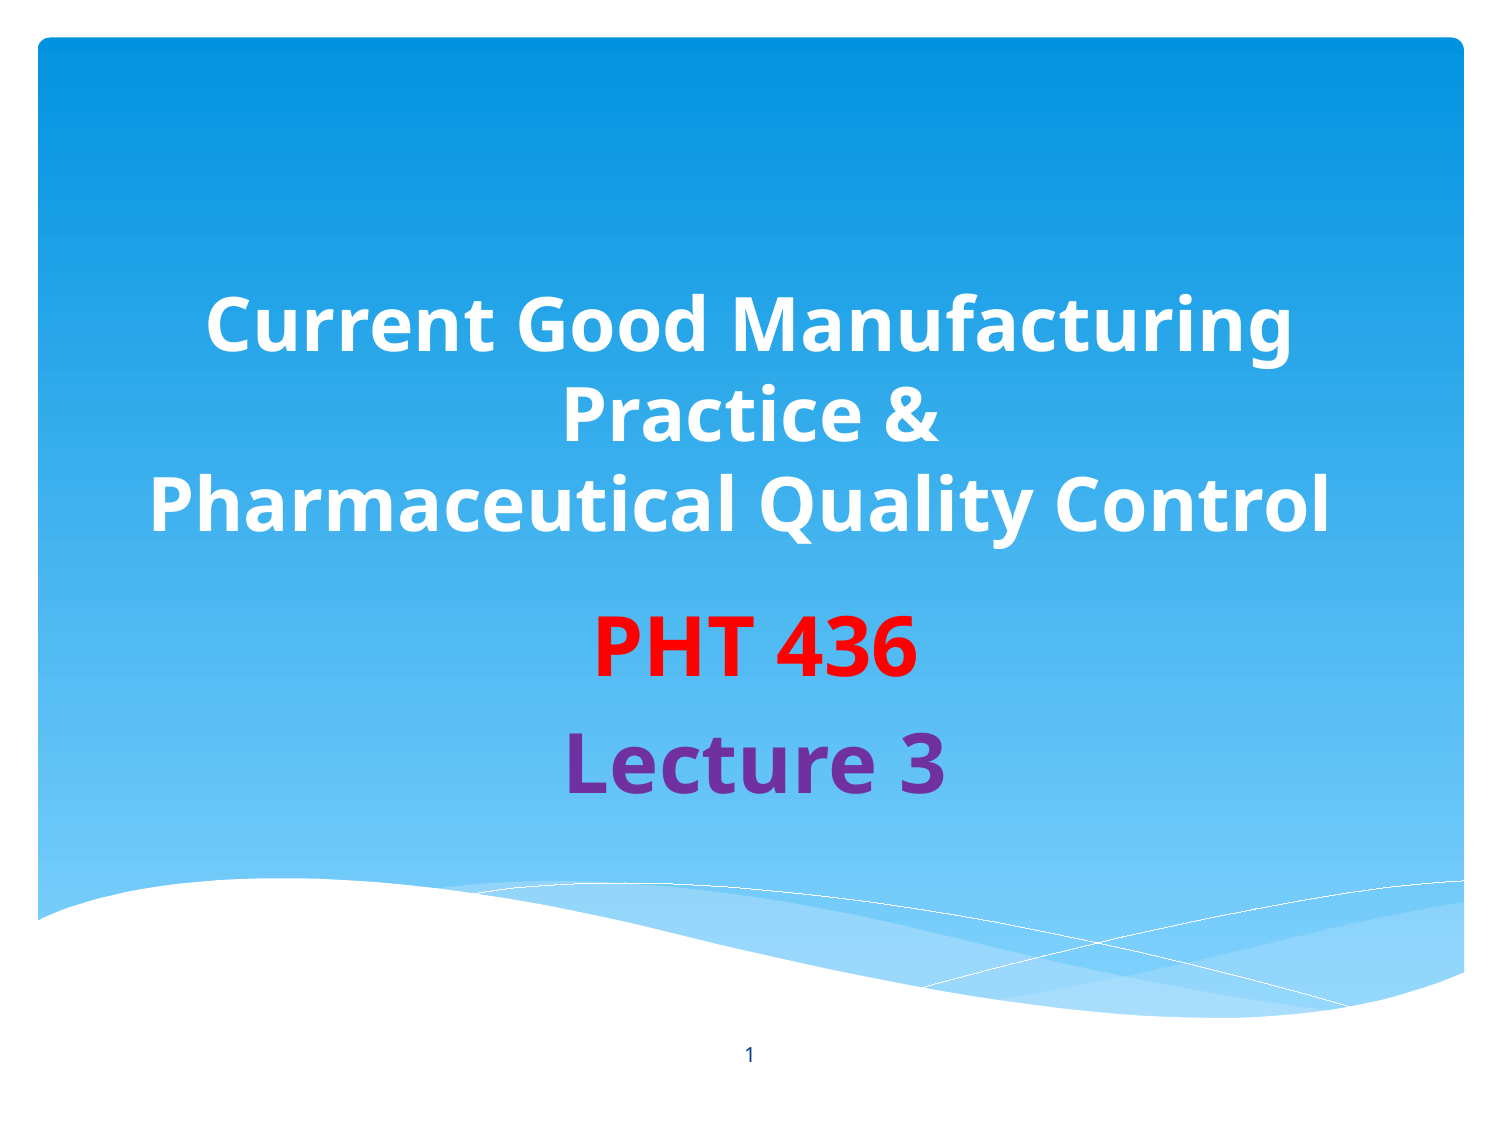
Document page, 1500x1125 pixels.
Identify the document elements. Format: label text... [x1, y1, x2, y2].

subtitle PHT 436 Lecture 3 [230, 586, 1281, 828]
slide_number 1 [654, 1025, 846, 1086]
title Current Good Manufacturing Practice & Pharmaceutical Quality Control [112, 262, 1388, 555]
